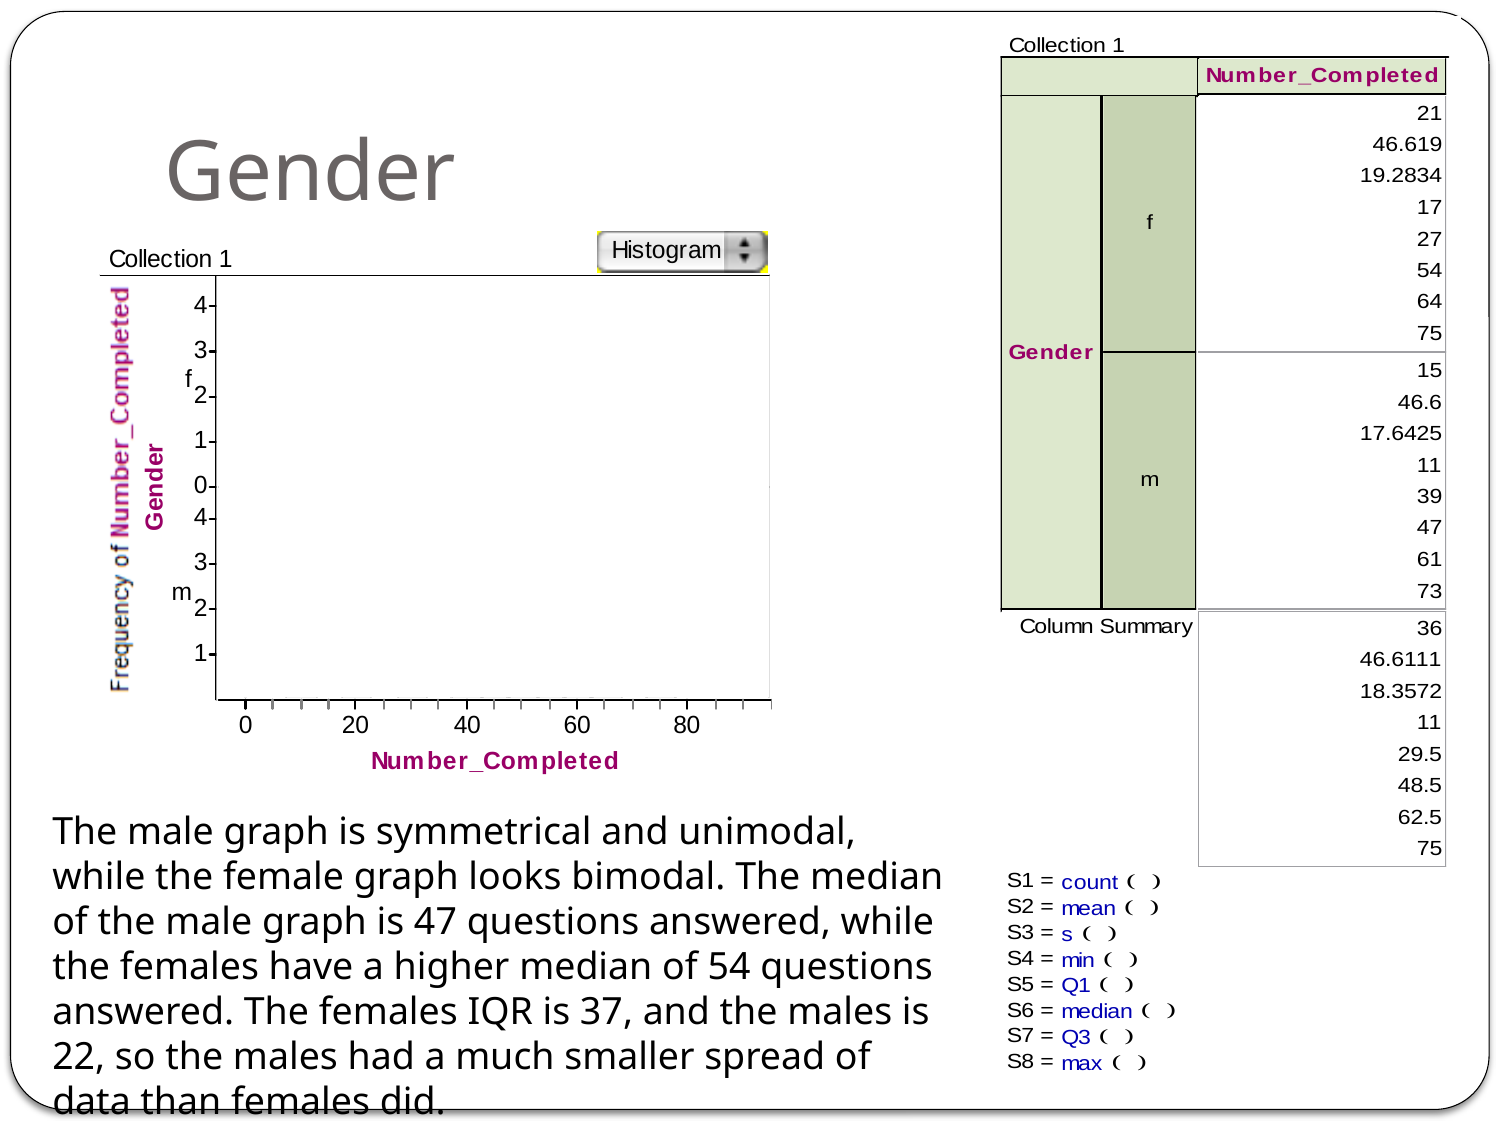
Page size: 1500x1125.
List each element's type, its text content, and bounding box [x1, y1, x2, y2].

text_box The male graph is symmetrical and unimodal, while the female graph looks bimodal. The median of the male graph is 47 questions answered, while the females have a higher median of 54 questions answered. The females IQR is 37, and the males is 22, so the males had a much smaller spread of data than females did. [37, 799, 963, 1125]
title Gender [150, 45, 994, 233]
picture [1000, 16, 1464, 1092]
picture [99, 224, 773, 780]
